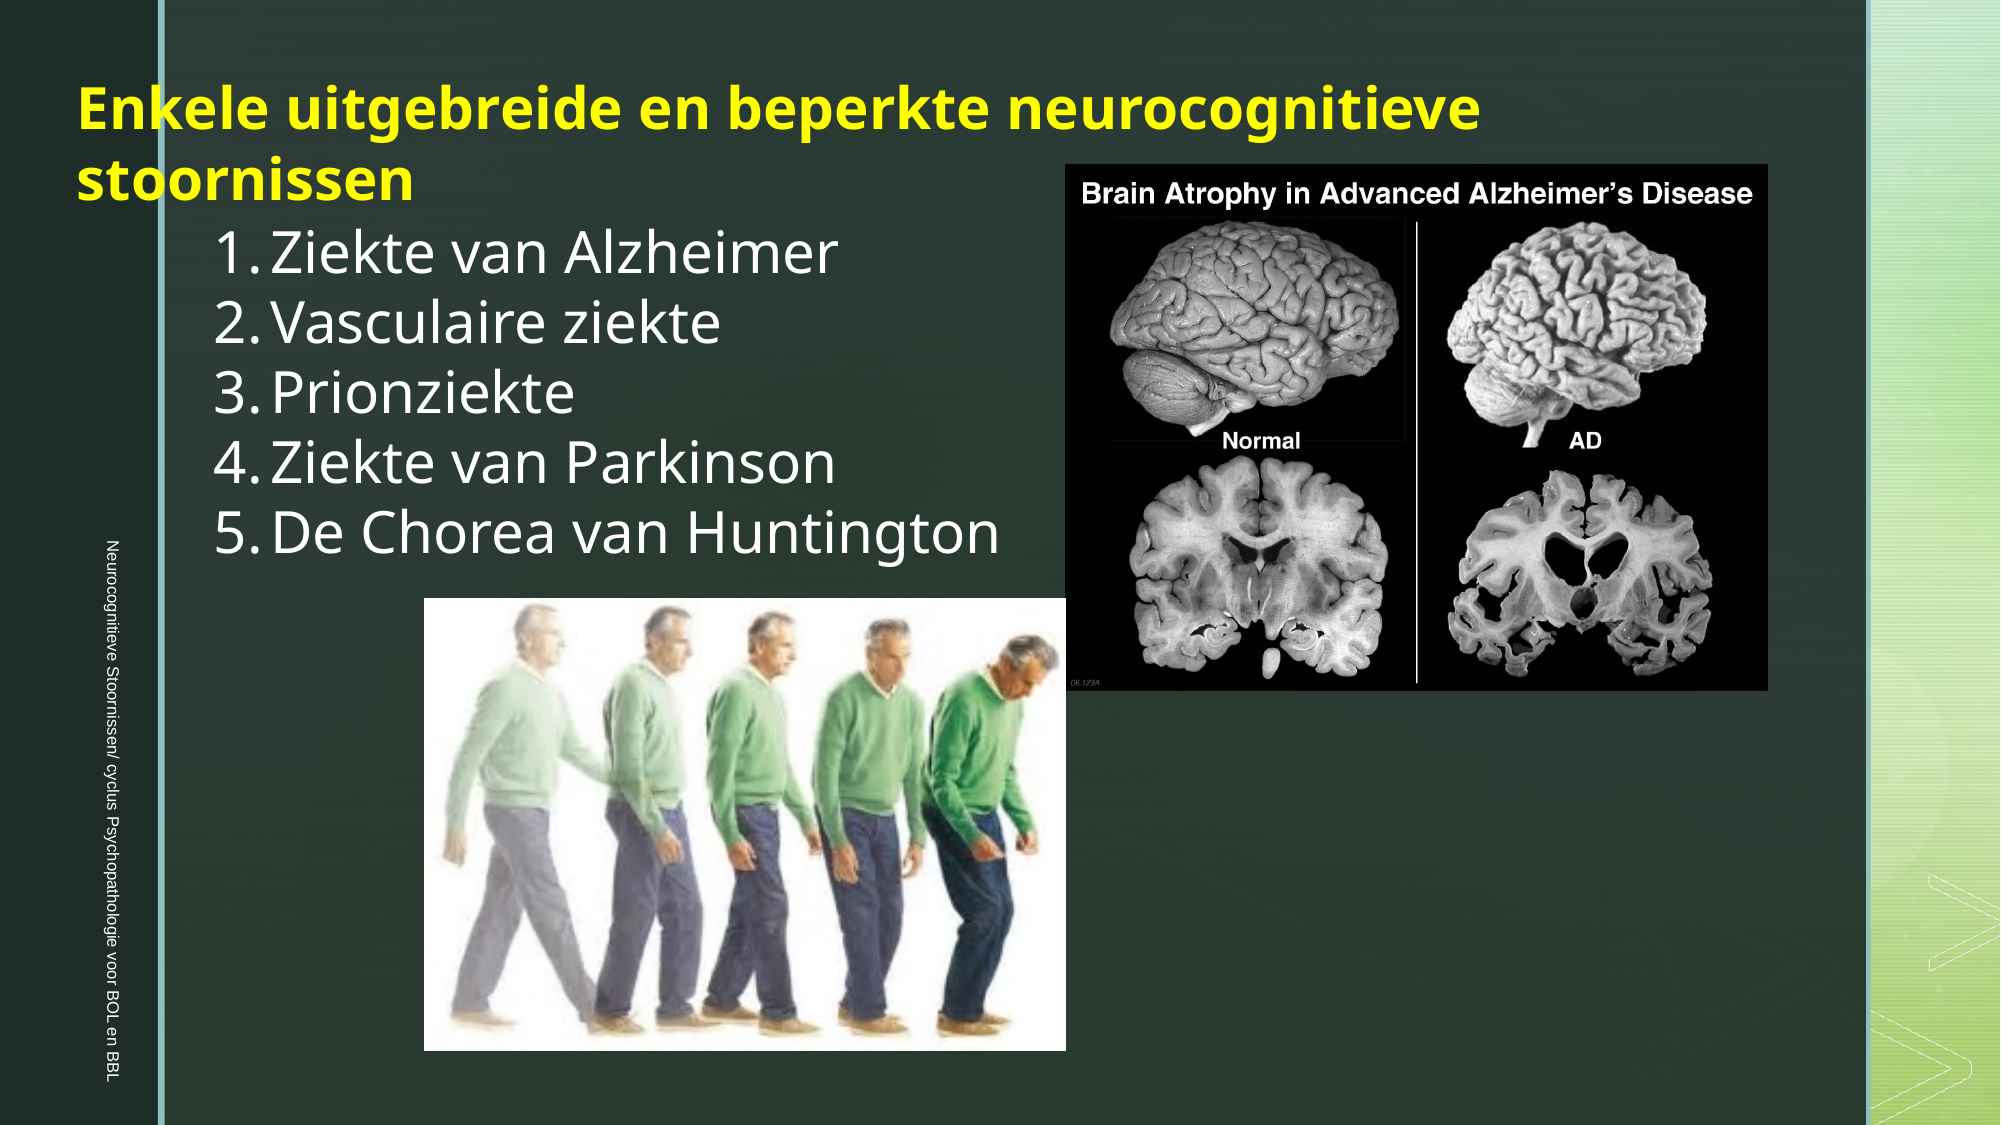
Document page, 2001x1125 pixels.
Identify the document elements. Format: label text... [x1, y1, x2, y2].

text_box Enkele uitgebreide en beperkte neurocognitieve stoornissen [62, 64, 1800, 219]
picture [423, 163, 1769, 1051]
footer Neurocognitieve Stoornissen/ cyclus Psychopathologie voor BOL en BBL [101, 219, 131, 1098]
text_box Ziekte van Alzheimer Vasculaire ziekte Prionziekte Ziekte van Parkinson De Chorea van Huntington [199, 207, 1065, 643]
picture [1871, 0, 2001, 1125]
